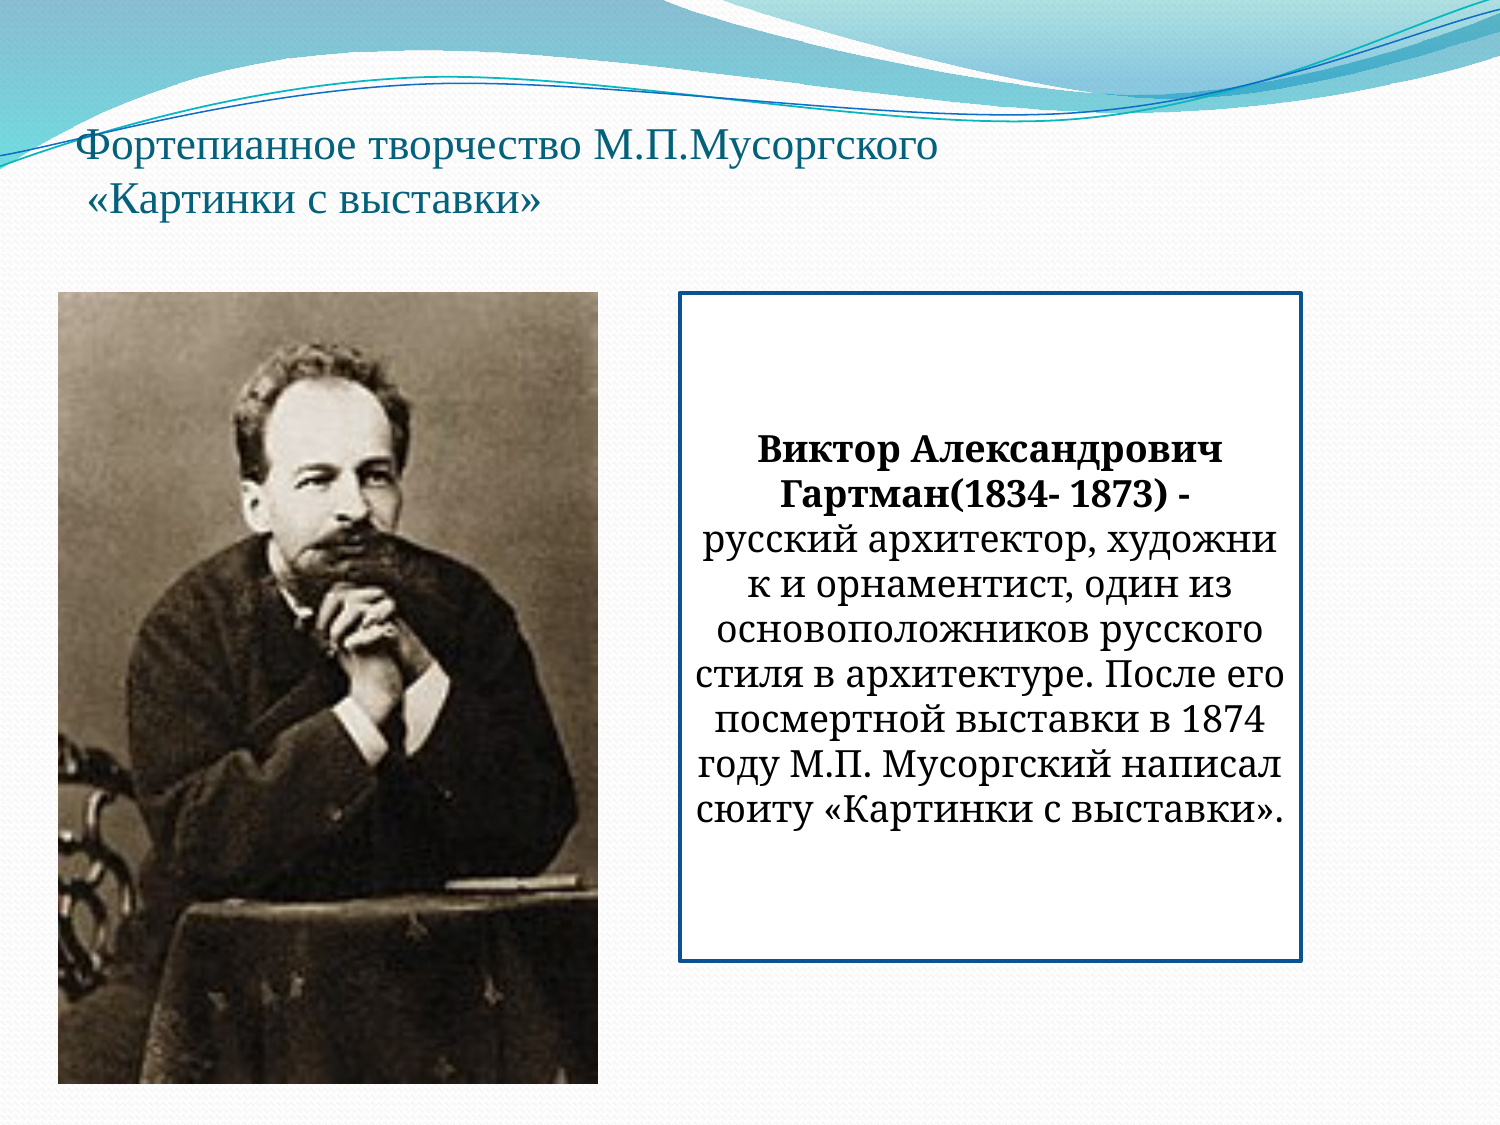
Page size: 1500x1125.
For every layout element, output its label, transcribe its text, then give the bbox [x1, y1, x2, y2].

title Фортепианное творчество М.П.Мусоргского «Картинки с выставки» [75, 105, 1438, 223]
text_box Виктор Александрович Гартман(1834- 1873) - русский архитектор, художник и орнаментист, один из основоположников русского стиля в архитектуре. После его посмертной выставки в 1874 году М.П. Мусоргский написал сюиту «Картинки с выставки». [678, 291, 1303, 963]
picture [58, 292, 598, 1084]
